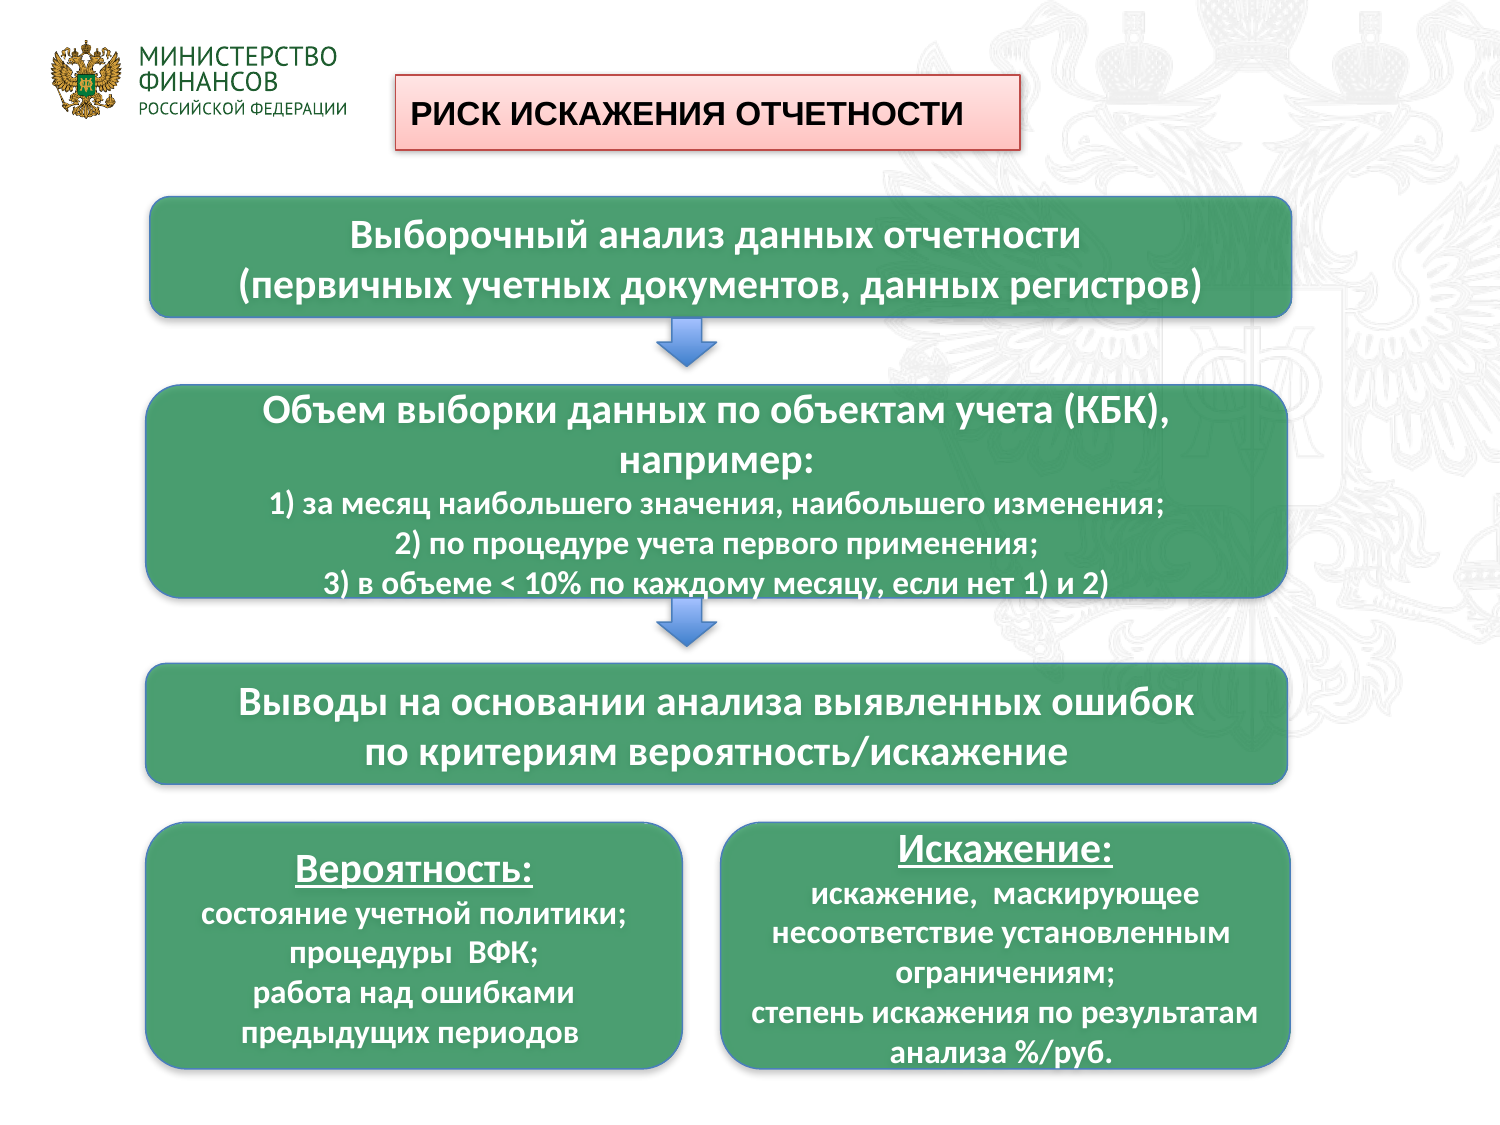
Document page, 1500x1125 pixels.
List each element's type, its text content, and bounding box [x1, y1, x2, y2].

text_box РИСК ИСКАЖЕНИЯ ОТЧЕТНОСТИ [395, 74, 1021, 151]
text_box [145, 196, 1292, 1070]
